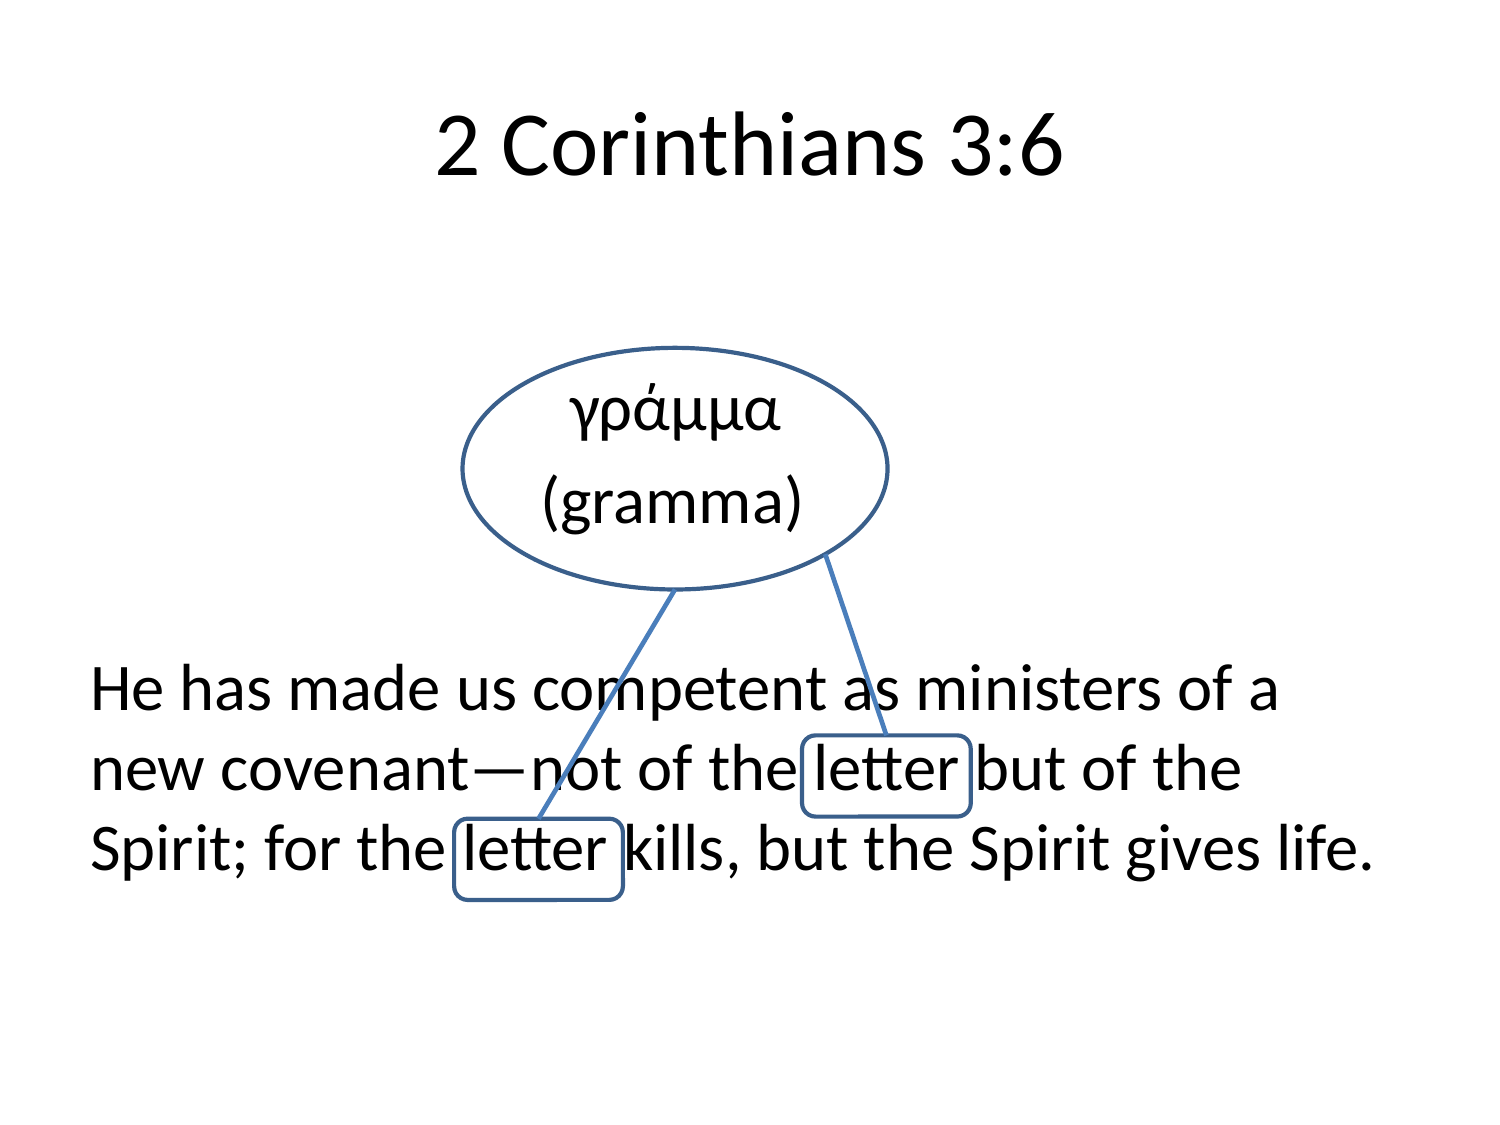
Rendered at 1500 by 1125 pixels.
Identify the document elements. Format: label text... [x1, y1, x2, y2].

text_box [452, 816, 626, 903]
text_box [824, 553, 887, 736]
title 2 Corinthians 3:6 [75, 45, 1425, 233]
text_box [538, 589, 676, 820]
list γράμμα (gramma) He has made us competent as ministers of a new covenant—not of the letter but of the Spirit; for the letter kills, but the Spirit gives life. [75, 262, 1425, 1005]
text_box [460, 345, 890, 592]
text_box [799, 733, 973, 819]
